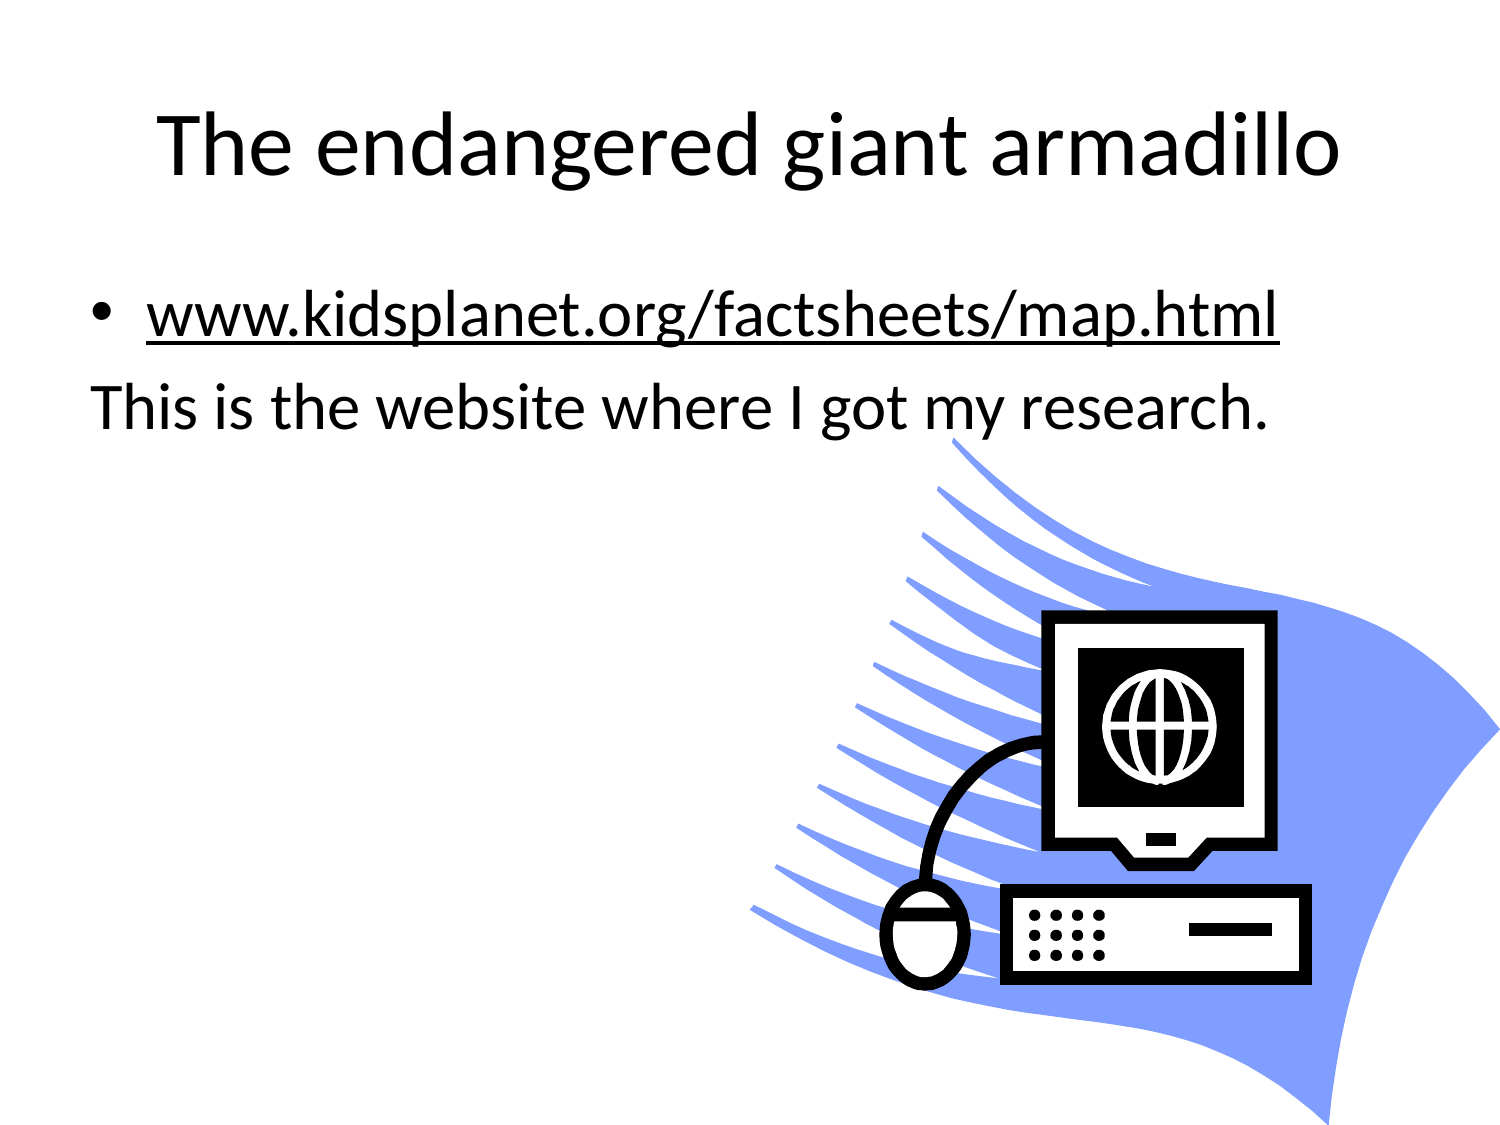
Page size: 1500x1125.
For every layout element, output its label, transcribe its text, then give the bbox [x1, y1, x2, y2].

title The endangered giant armadillo [75, 45, 1425, 233]
picture [749, 437, 1500, 1125]
list www.kidsplanet.org/factsheets/map.html This is the website where I got my research. [75, 262, 1425, 1005]
